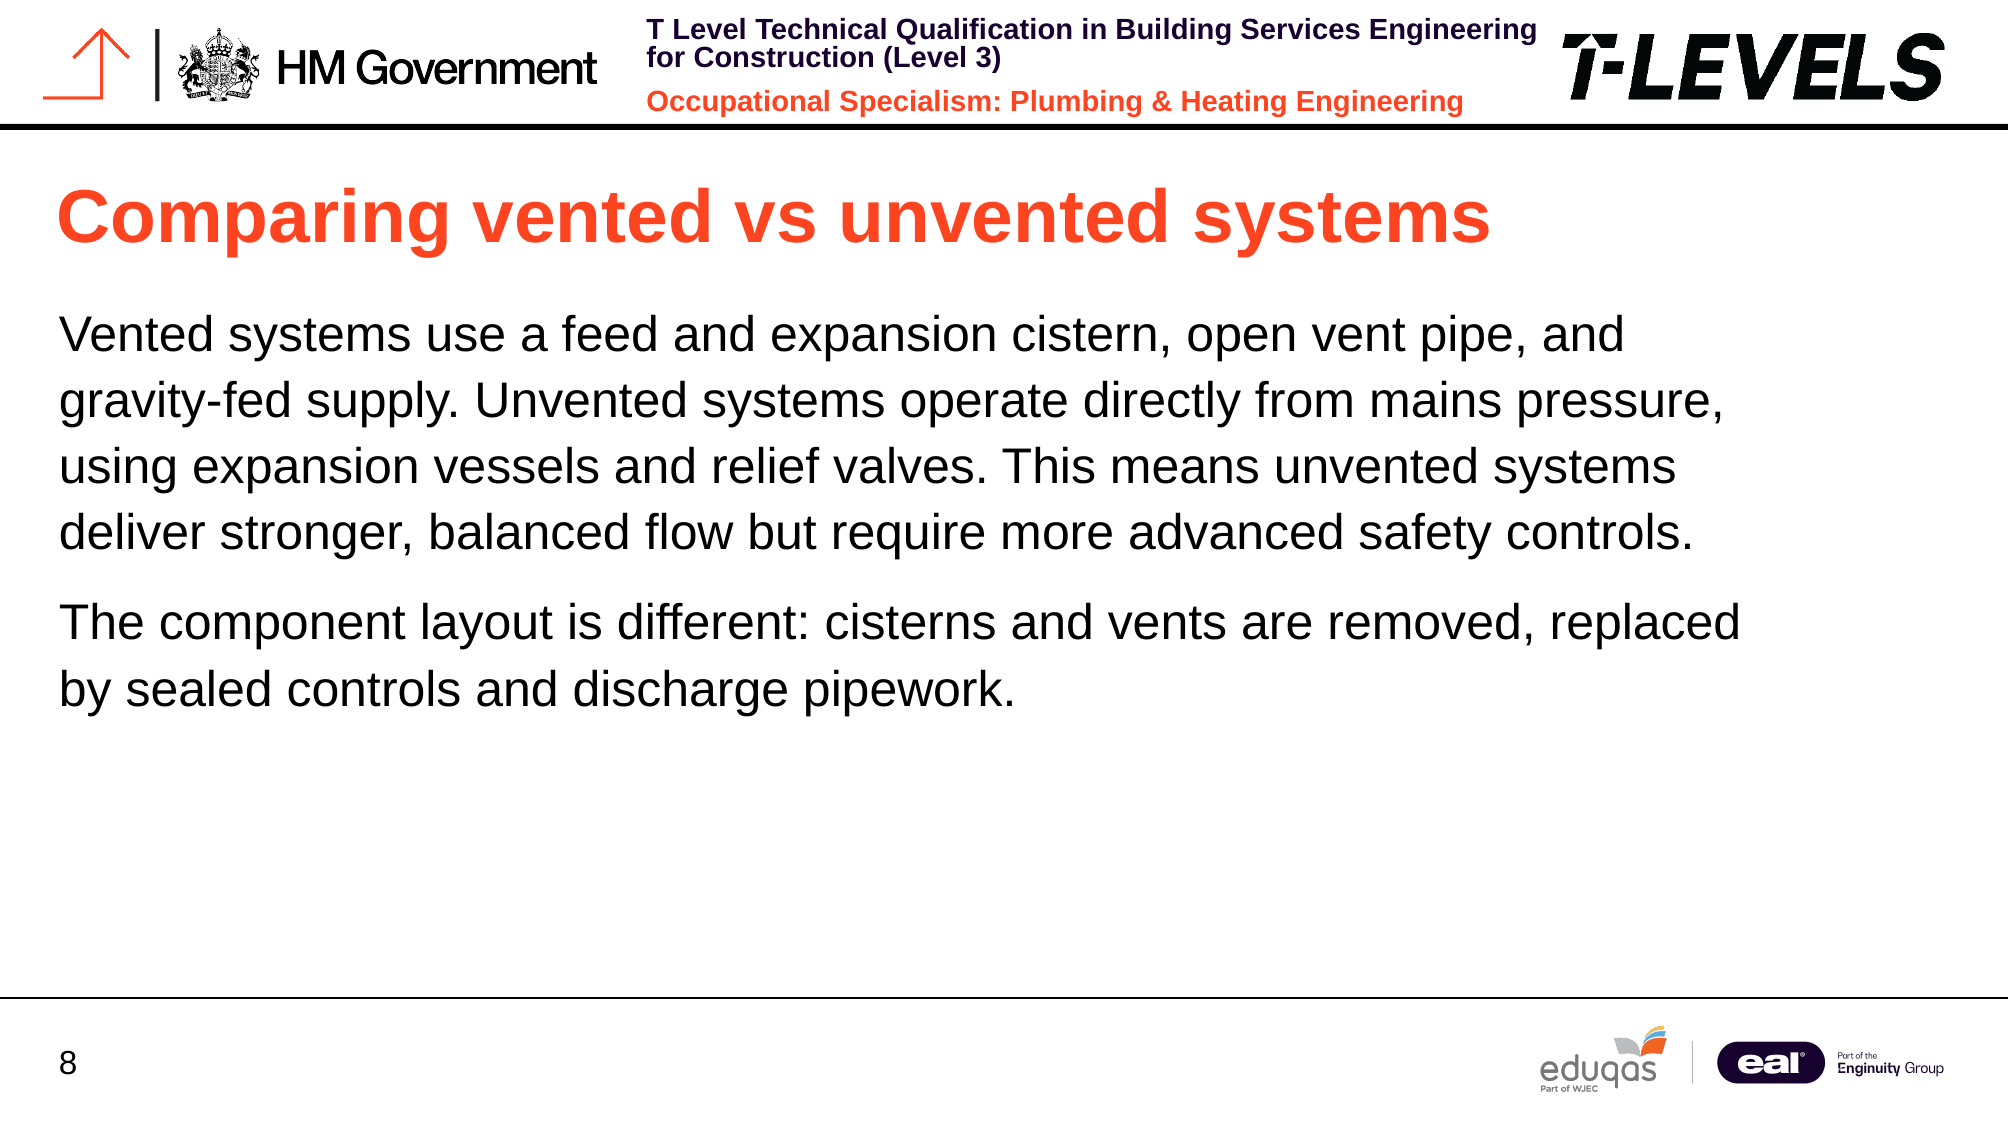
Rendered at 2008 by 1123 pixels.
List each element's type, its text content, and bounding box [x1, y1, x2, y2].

picture [38, 27, 136, 100]
picture [1535, 1021, 1949, 1097]
picture [1543, 25, 1964, 108]
picture [155, 28, 597, 102]
list Vented systems use a feed and expansion cistern, open vent pipe, and gravity-fed supply. Unvented systems operate directly from mains pressure, using expansion vessels and relief valves. This means unvented systems deliver stronger, balanced flow but require more advanced safety controls. The component layout is different: cisterns and vents are removed, replaced by sealed controls and discharge pipework. [59, 295, 1767, 975]
title Comparing vented vs unvented systems [41, 111, 1949, 314]
